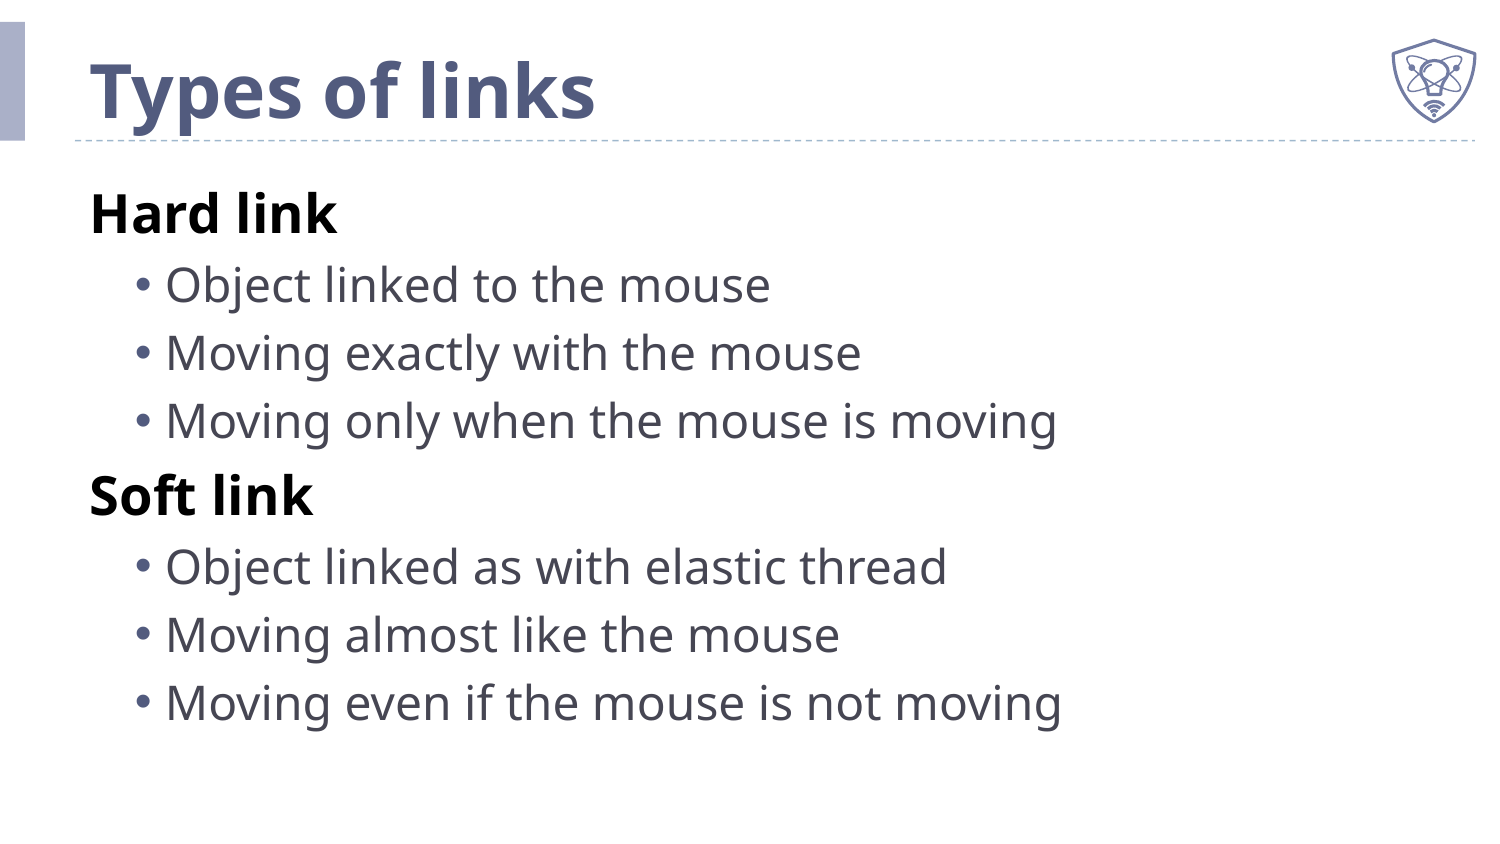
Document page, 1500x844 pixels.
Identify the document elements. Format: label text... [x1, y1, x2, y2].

list Hard link Object linked to the mouse Moving exactly with the mouse Moving only when the mouse is moving Soft link Object linked as with elastic thread Moving almost like the mouse Moving even if the mouse is not moving [75, 171, 1475, 835]
title Types of links [75, 18, 1475, 141]
